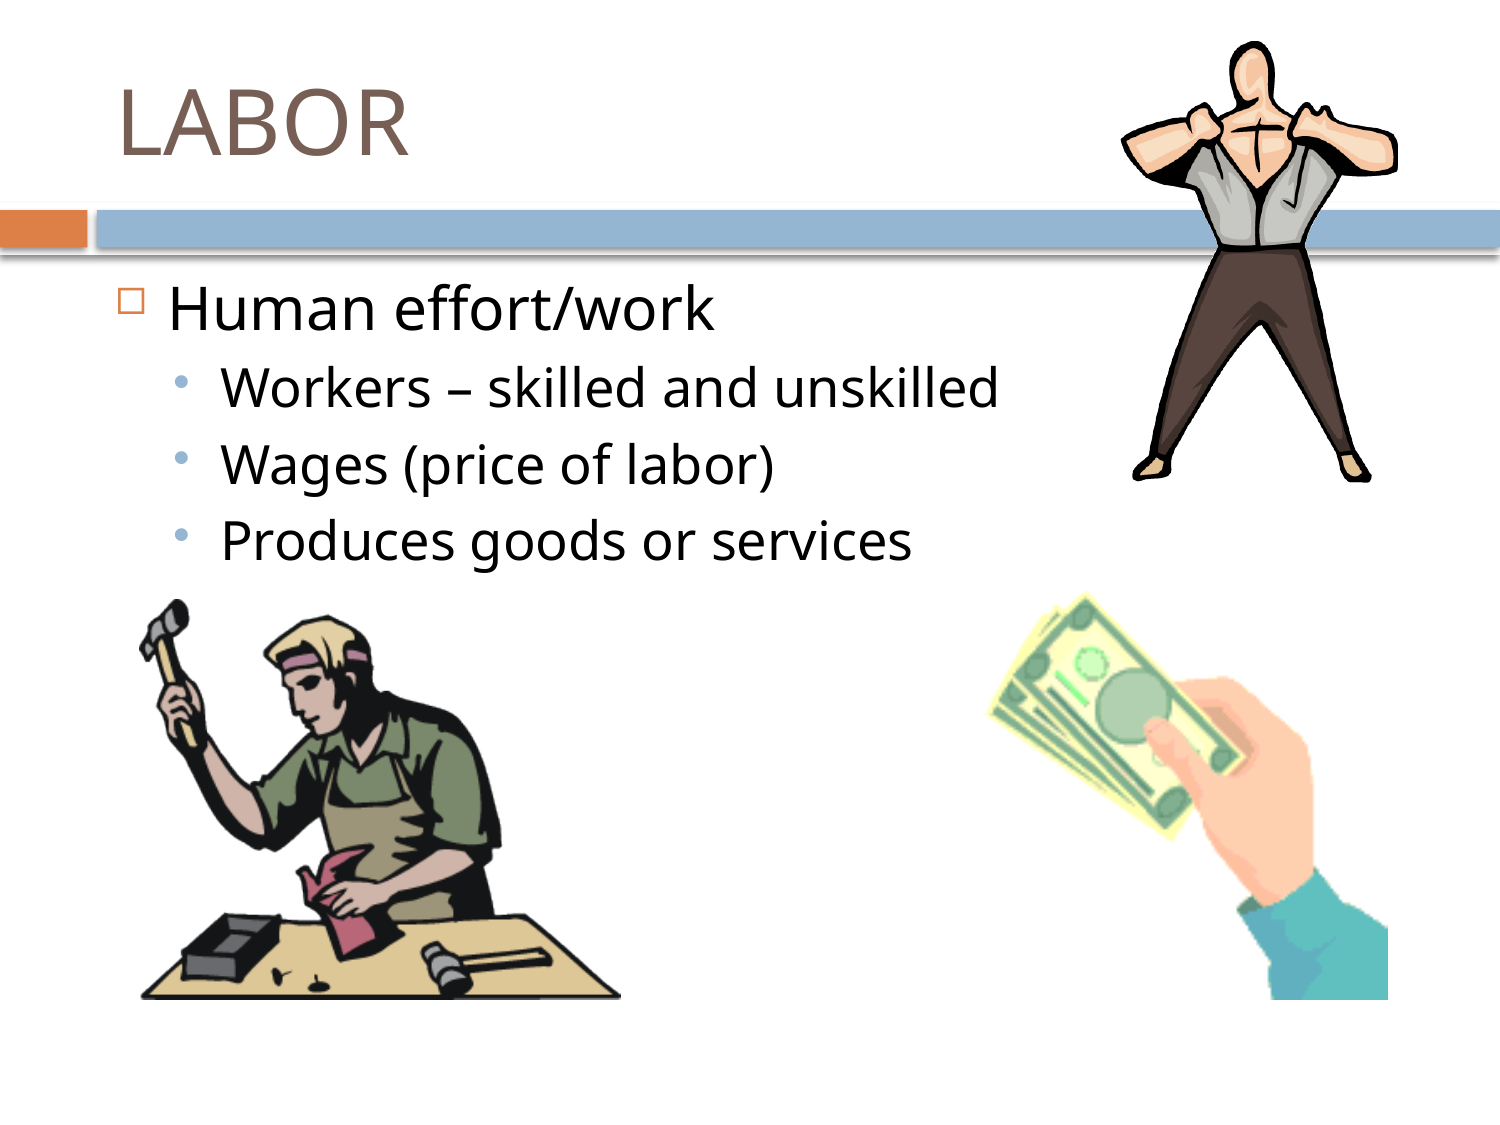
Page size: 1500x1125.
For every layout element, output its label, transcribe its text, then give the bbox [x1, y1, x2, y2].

picture [1120, 41, 1398, 484]
picture [962, 575, 1388, 1001]
picture [139, 598, 621, 1001]
title LABOR [100, 37, 1438, 200]
list Human effort/work Workers – skilled and unskilled Wages (price of labor) Produces goods or services [100, 262, 1438, 1000]
